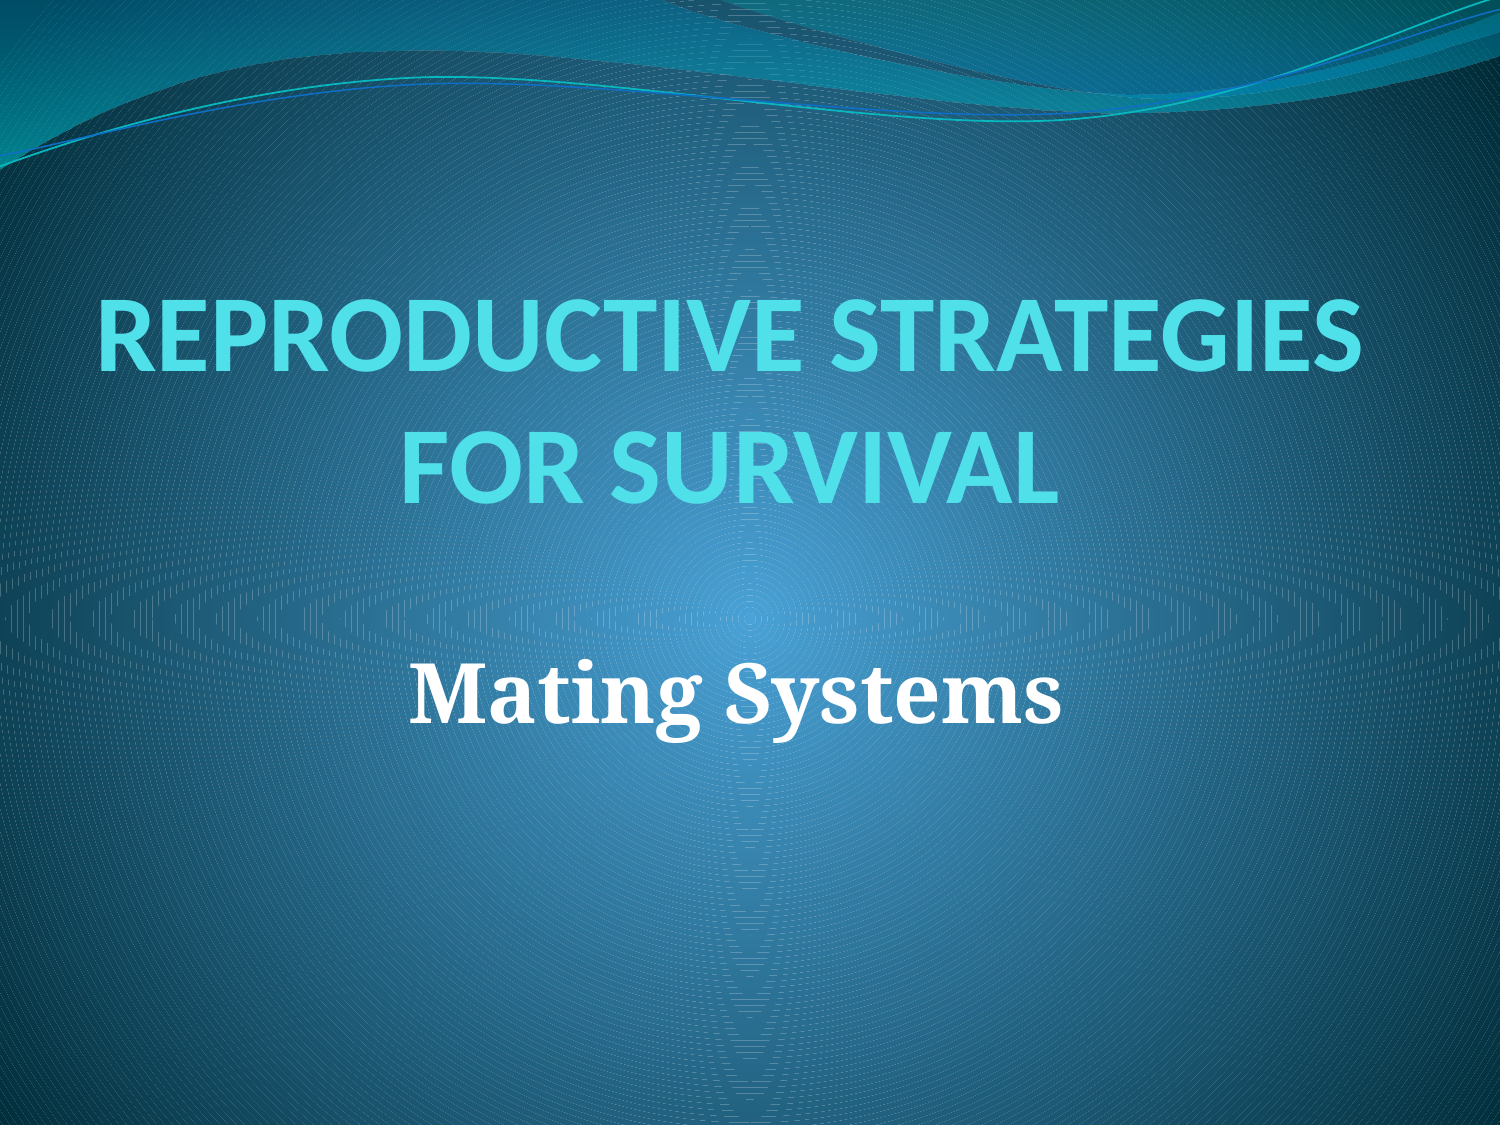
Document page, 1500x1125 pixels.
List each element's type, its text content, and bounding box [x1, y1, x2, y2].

title REPRODUCTIVE STRATEGIES FOR SURVIVAL [87, 224, 1376, 526]
subtitle Mating Systems [93, 632, 1383, 921]
